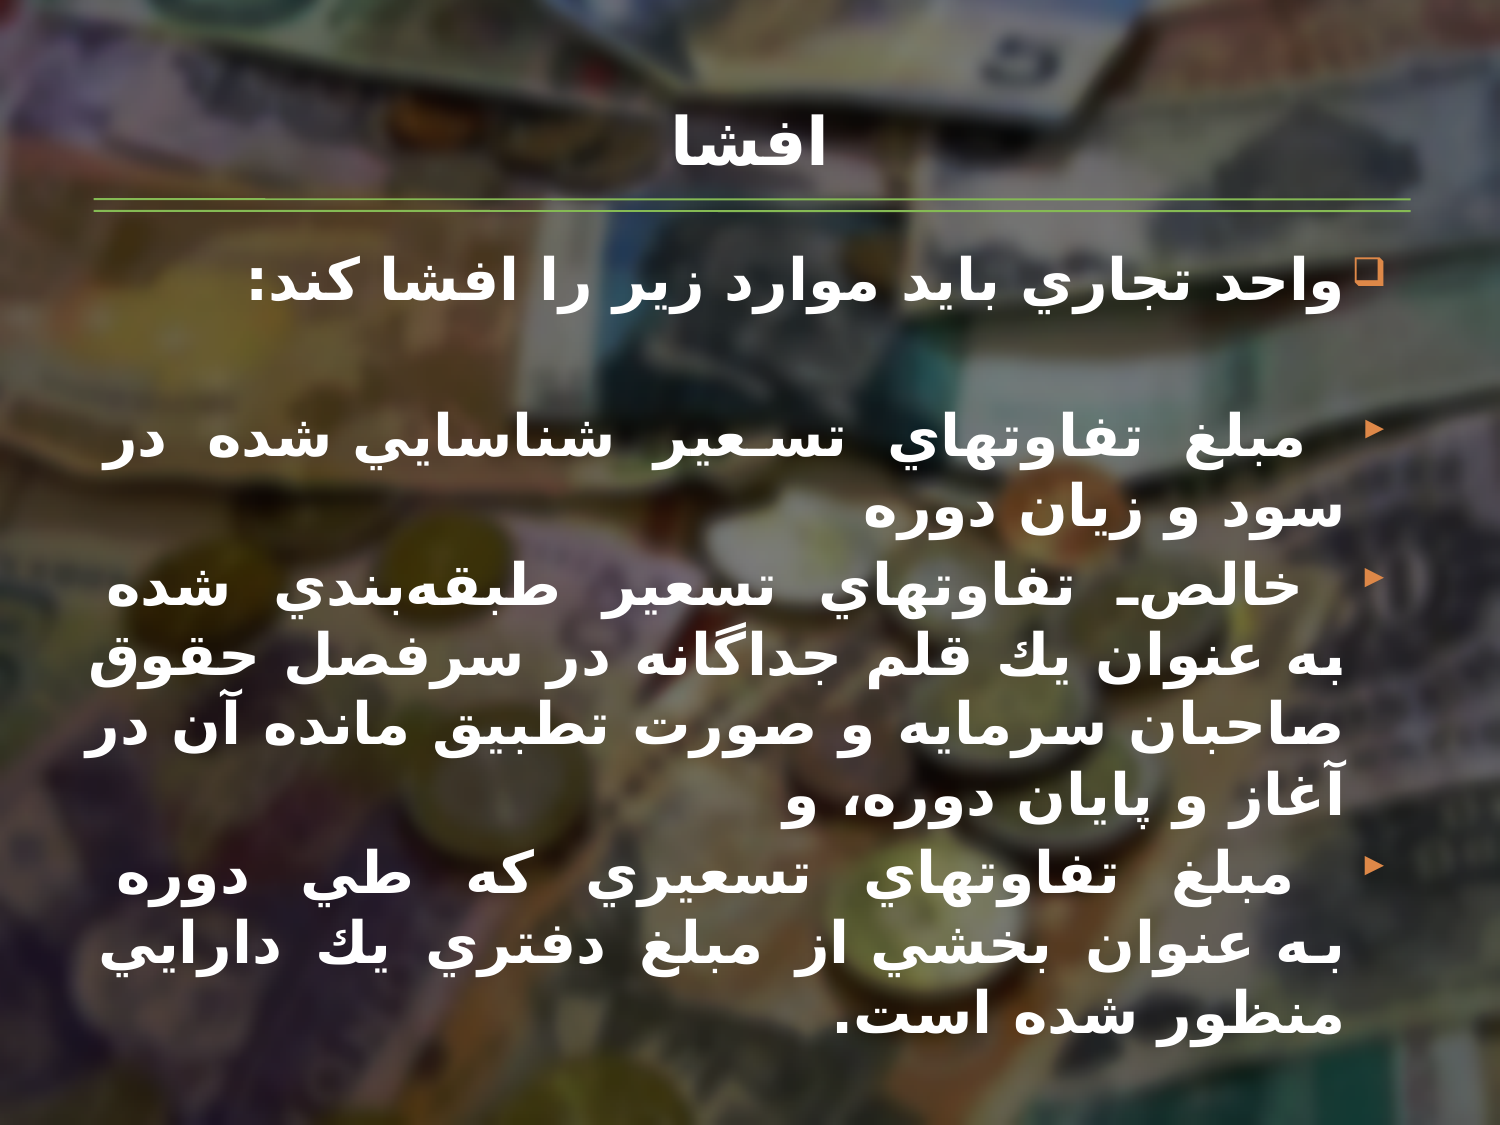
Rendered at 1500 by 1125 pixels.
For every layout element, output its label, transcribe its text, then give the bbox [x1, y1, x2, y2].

picture [0, 0, 1500, 1125]
list واحد تجاري‌ بايد موارد زير را افشا كند: مبلغ‌ تفاوتهاي‌ تسعير شناسايي‌ شده‌ در سود و زيان‌ دوره‌ خالص‌ تفاوتهاي‌ تسعير طبقه‌بندي‌ شده‌ به عنوان‌ يك‌ قلم‌ جداگانه‌ در سرفصل‌ حقوق‌ صاحبان‌ سرمايه‌ و صورت‌ تطبيق‌ مانده‌ آن‌ در آغاز و پايان‌ دوره‌، و مبلغ‌ تفاوتهاي‌ تسعيري‌ كه‌ طي‌ دوره‌ به عنوان‌ بخشي از مبلغ‌ دفتري‌ يك‌ دارايي‌ منظور شده‌ است‌. [70, 234, 1421, 977]
title افشا [75, 45, 1425, 233]
